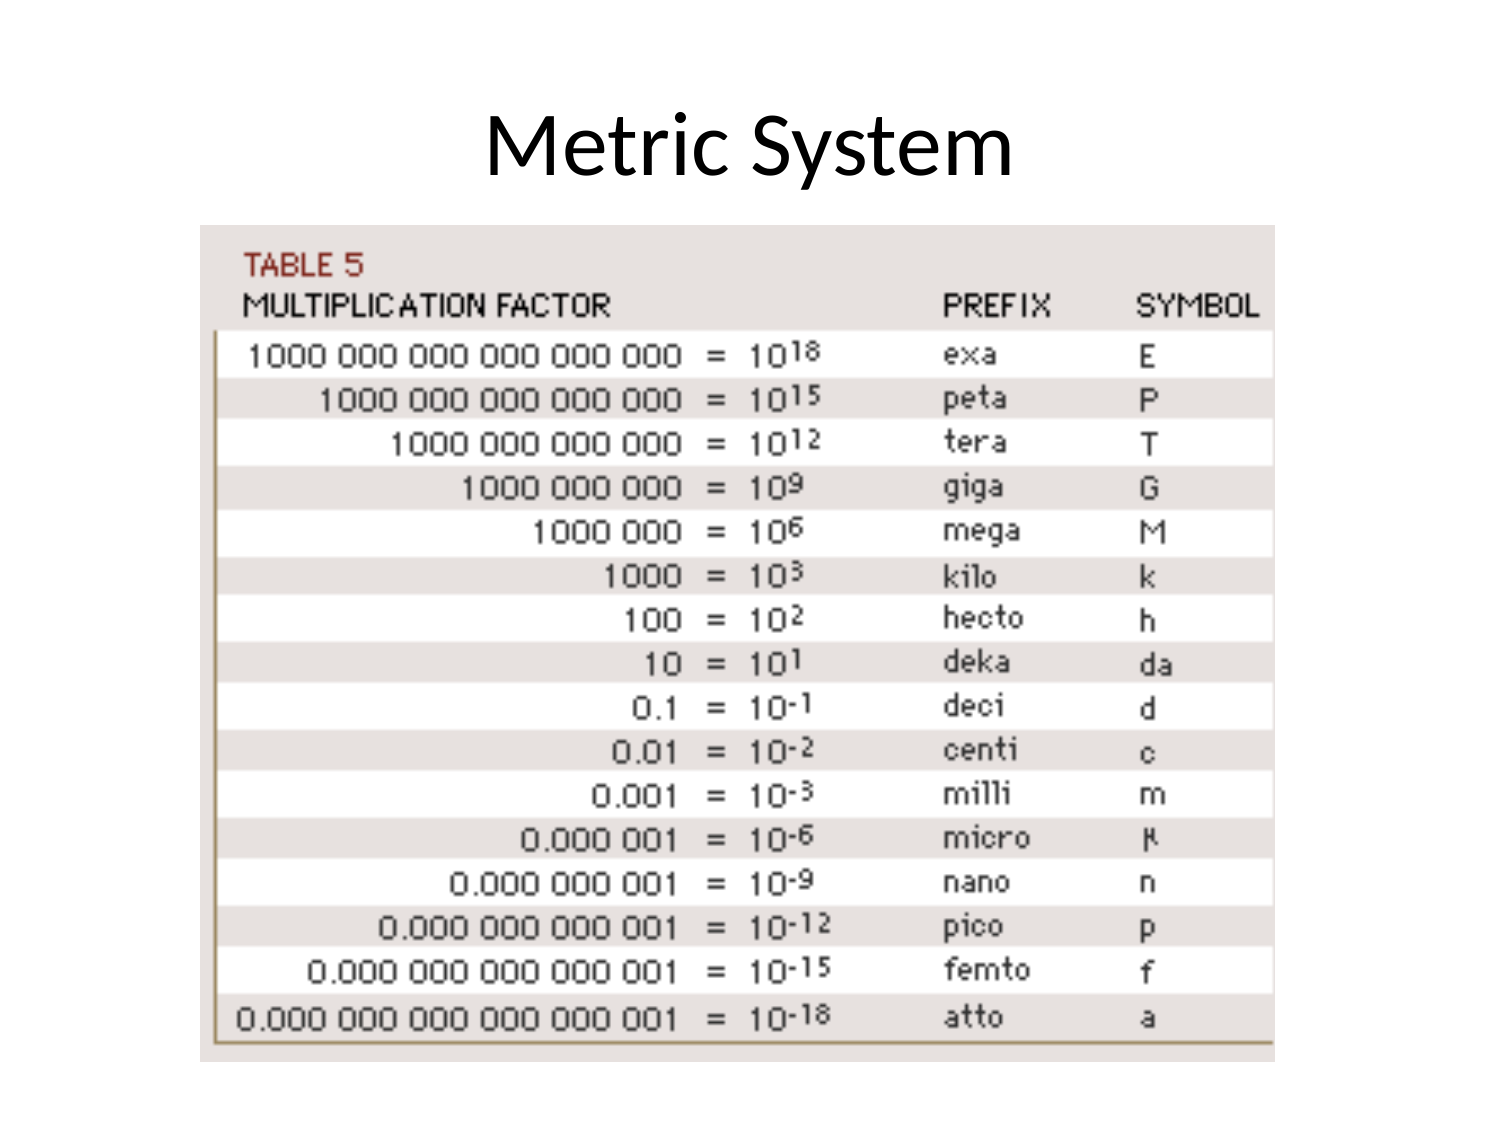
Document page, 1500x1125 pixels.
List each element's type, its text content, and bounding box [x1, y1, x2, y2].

title Metric System [75, 45, 1425, 233]
picture [199, 224, 1276, 1062]
